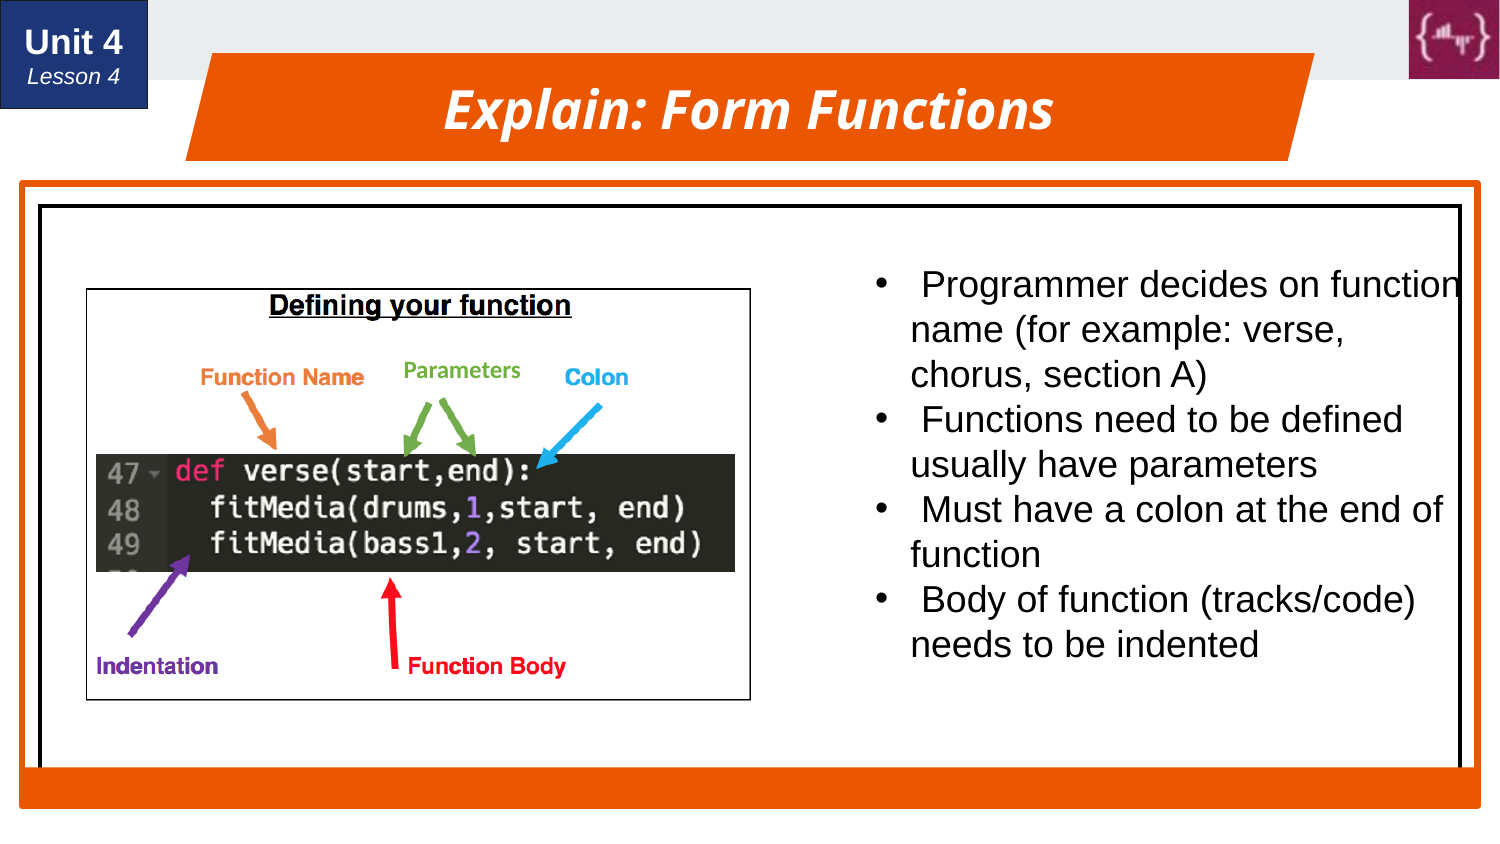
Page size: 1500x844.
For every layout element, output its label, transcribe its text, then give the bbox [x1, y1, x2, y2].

text_box Programmer decides on function name (for example: verse, chorus, section A) Functions need to be defined usually have parameters Must have a colon at the end of function Body of function (tracks/code) needs to be indented [1480, 252, 1490, 718]
text_box Unit 4 Lesson 4 [0, 0, 148, 109]
picture [25, 186, 1475, 804]
text_box [185, 53, 1315, 161]
title Explain: Form Functions [221, 60, 1279, 155]
picture [1408, 0, 1500, 79]
